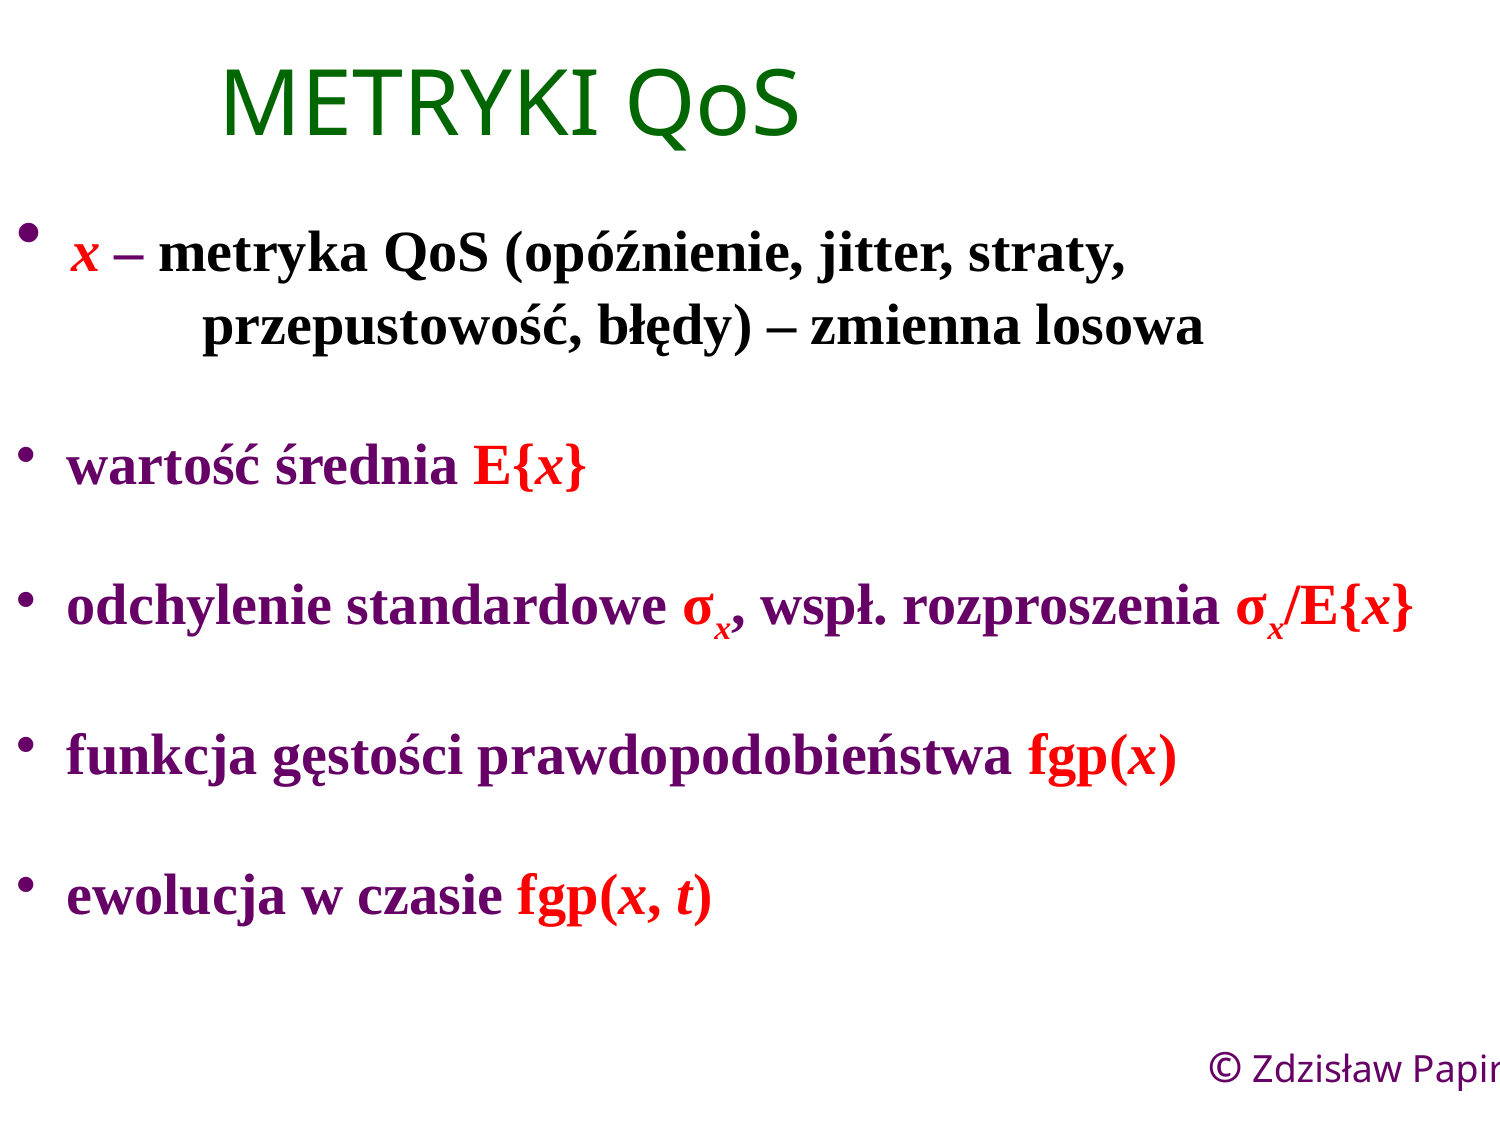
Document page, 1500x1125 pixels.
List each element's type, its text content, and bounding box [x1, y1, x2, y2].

text_box © Zdzisław Papir [1193, 1033, 1500, 1099]
text_box x – metryka QoS (opóźnienie, jitter, straty, przepustowość, błędy) – zmienna losowa wartość średnia E{x} odchylenie standardowe σx, wspł. rozproszenia σx/E{x} funkcja gęstości prawdopodobieństwa fgp(x) ewolucja w czasie fgp(x, t) [2, 189, 1430, 934]
title METRYKI QoS [203, 4, 1479, 193]
